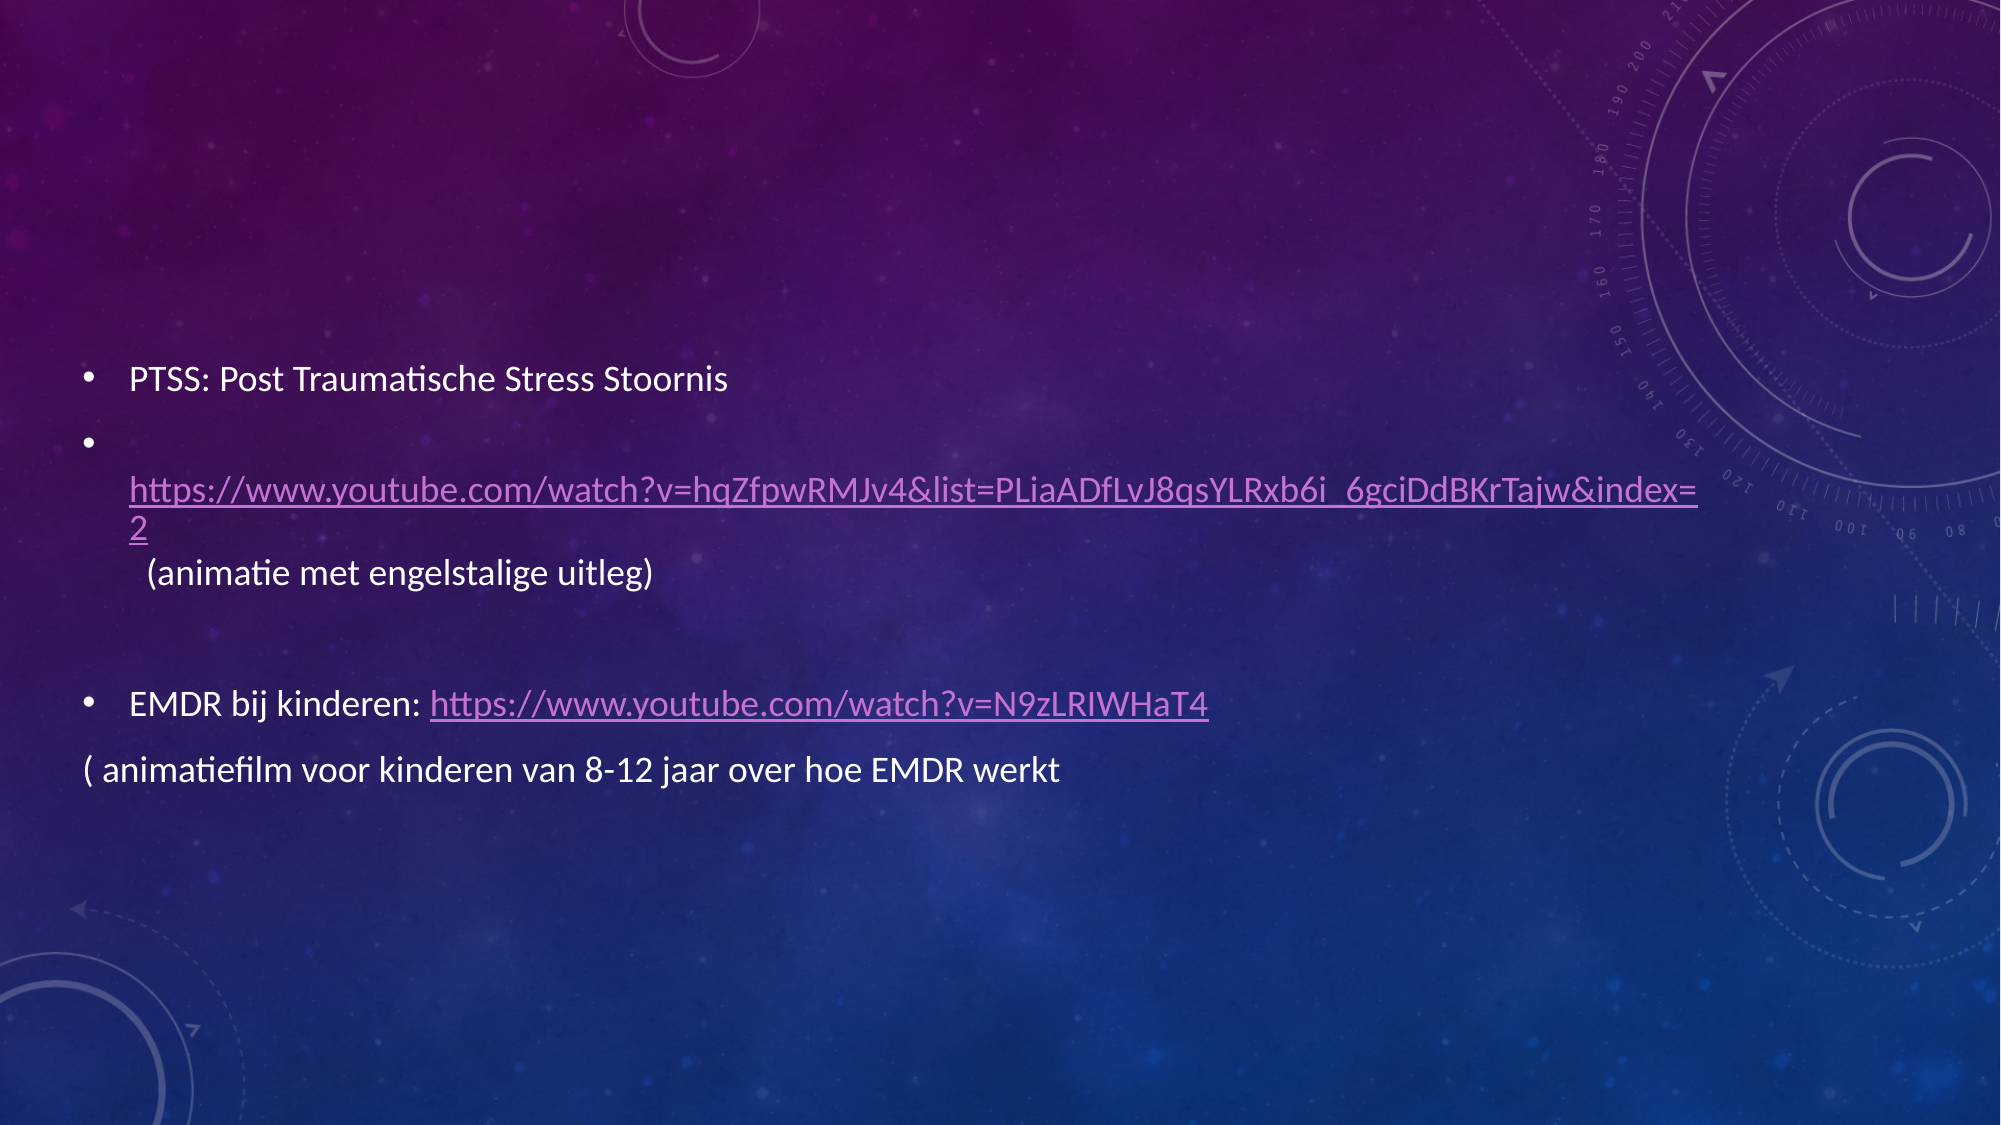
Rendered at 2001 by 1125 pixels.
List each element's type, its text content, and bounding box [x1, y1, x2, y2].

picture [0, 0, 2001, 1125]
list PTSS: Post Traumatische Stress Stoornis https://www.youtube.com/watch?v=hqZfpwRMJv4&list=PLiaADfLvJ8qsYLRxb6i_6gciDdBKrTajw&index=2 (animatie met engelstalige uitleg) EMDR bij kinderen: https://www.youtube.com/watch?v=N9zLRIWHaT4 ( animatiefilm voor kinderen van 8-12 jaar over hoe EMDR werkt [67, 320, 1730, 919]
